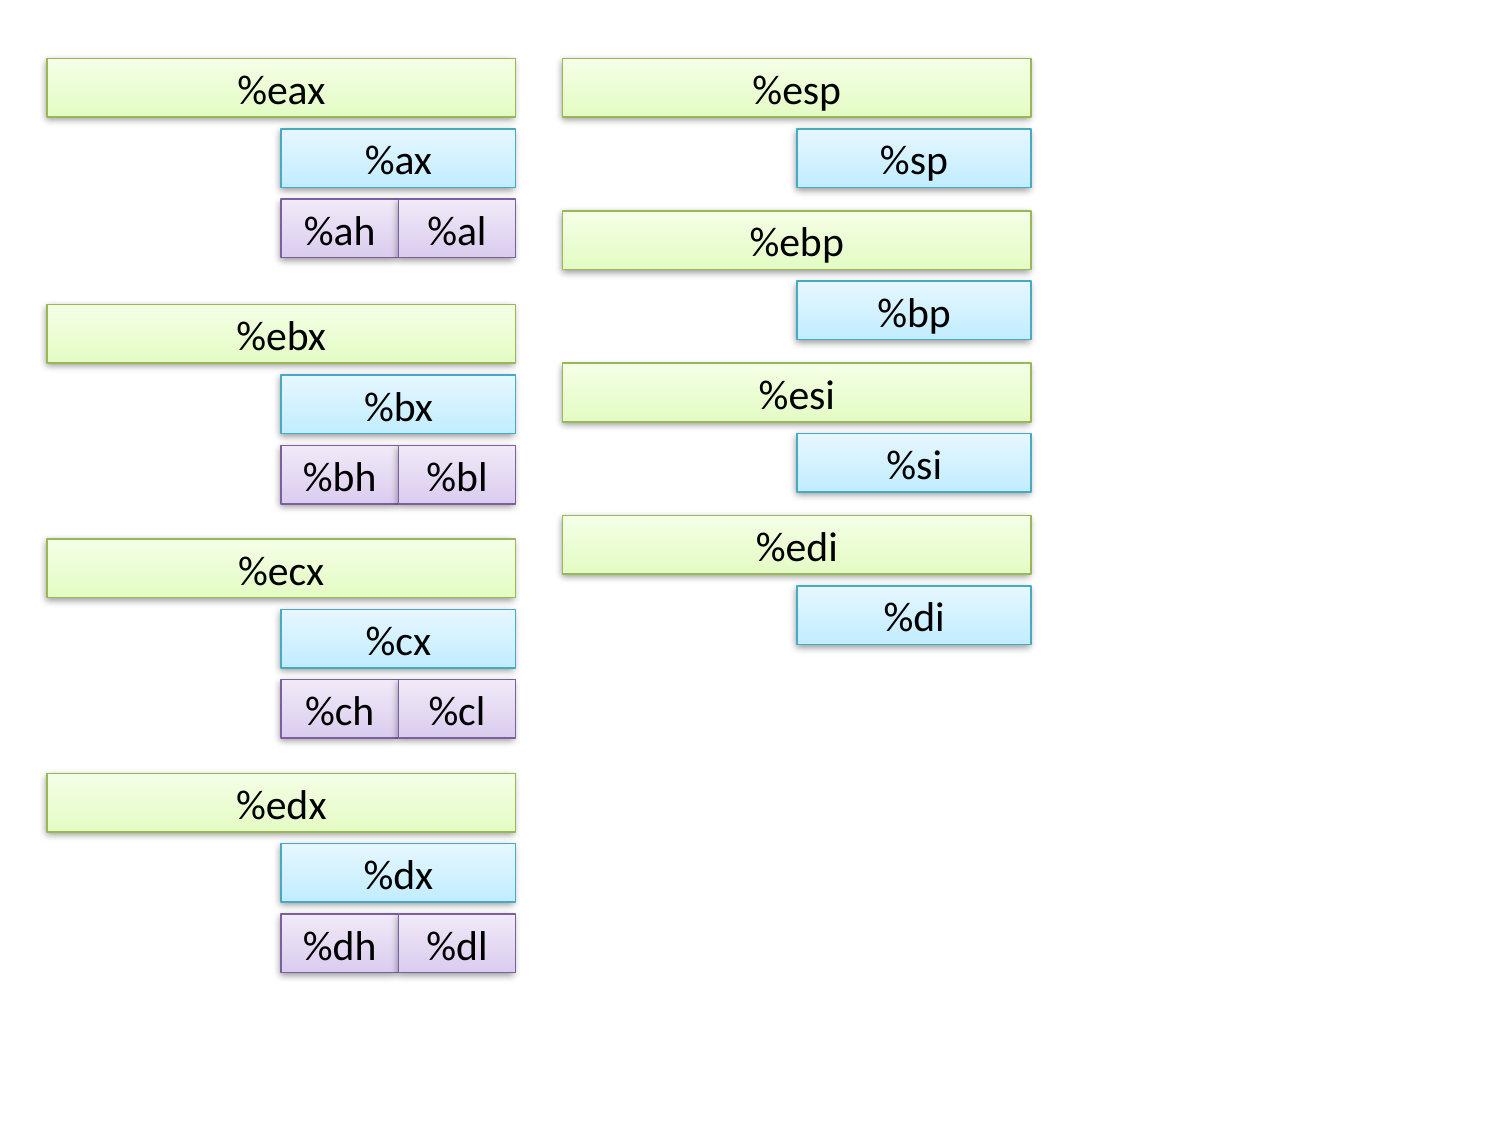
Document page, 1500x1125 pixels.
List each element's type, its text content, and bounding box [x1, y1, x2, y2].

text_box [46, 304, 516, 505]
text_box %ah [280, 198, 396, 258]
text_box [562, 58, 1032, 188]
text_box %ax [280, 128, 516, 188]
text_box %al [398, 198, 516, 258]
text_box %eax [46, 58, 516, 118]
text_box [46, 538, 516, 739]
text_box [46, 773, 516, 973]
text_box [562, 210, 1032, 341]
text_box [562, 515, 1032, 645]
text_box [562, 363, 1032, 493]
